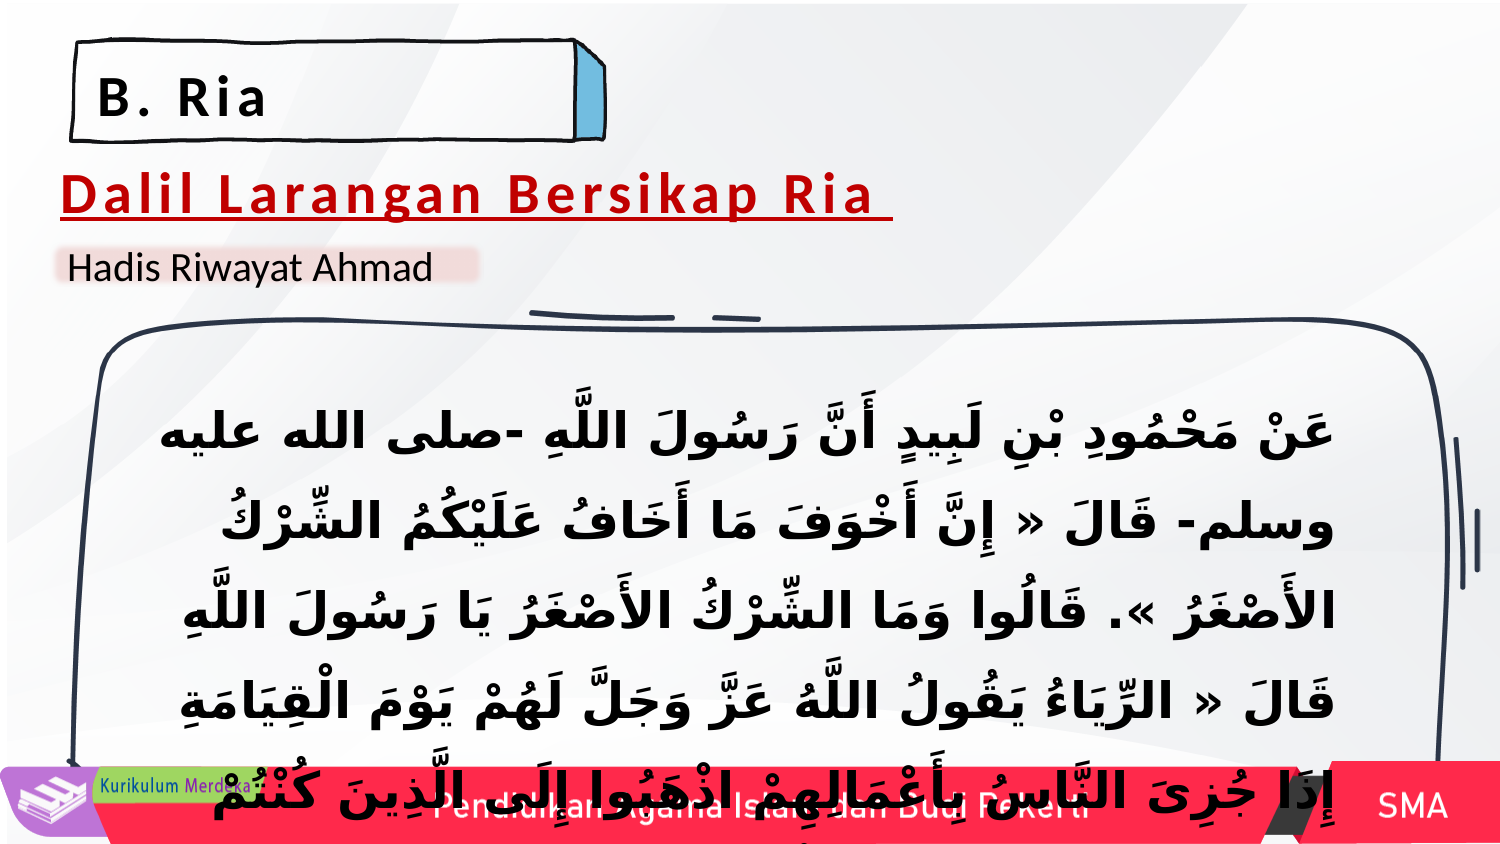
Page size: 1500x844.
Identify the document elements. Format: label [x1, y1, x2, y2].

picture [0, 2, 1500, 844]
text_box [69, 37, 607, 145]
